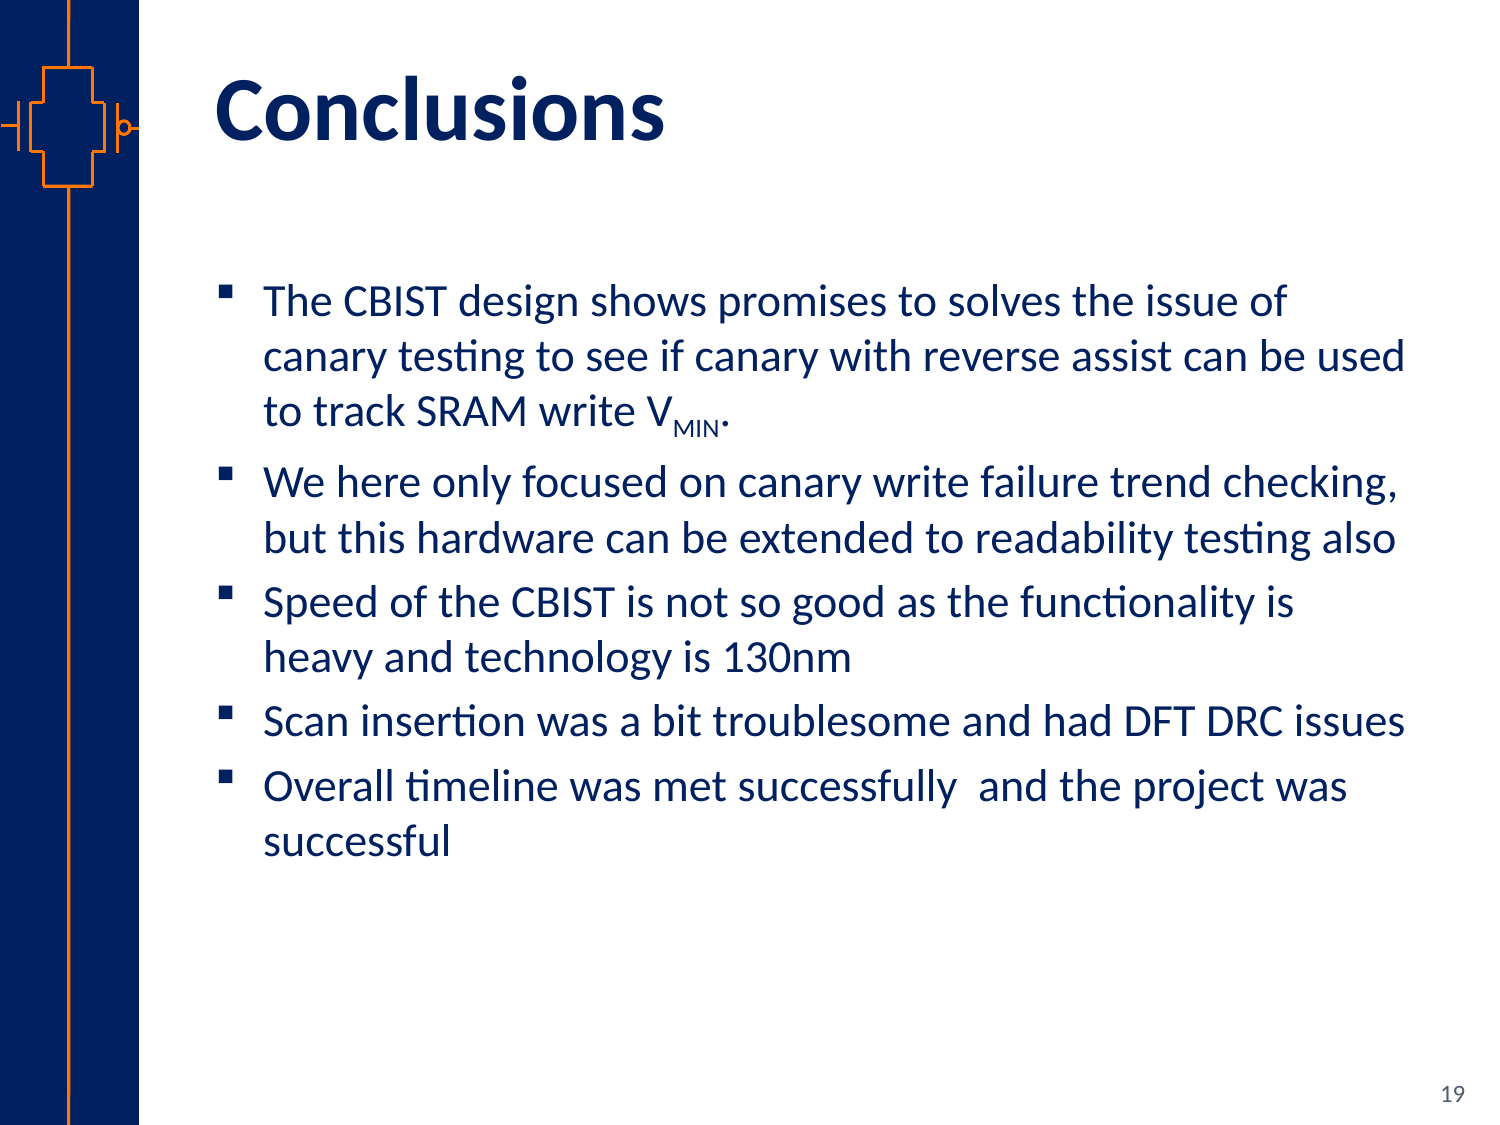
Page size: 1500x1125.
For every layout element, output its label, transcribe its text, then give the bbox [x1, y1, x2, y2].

list The CBIST design shows promises to solves the issue of canary testing to see if canary with reverse assist can be used to track SRAM write VMIN. We here only focused on canary write failure trend checking, but this hardware can be extended to readability testing also Speed of the CBIST is not so good as the functionality is heavy and technology is 130nm Scan insertion was a bit troublesome and had DFT DRC issues Overall timeline was met successfully and the project was successful [200, 262, 1425, 988]
title Conclusions [200, 37, 1388, 167]
slide_number 19 [1425, 1062, 1488, 1123]
